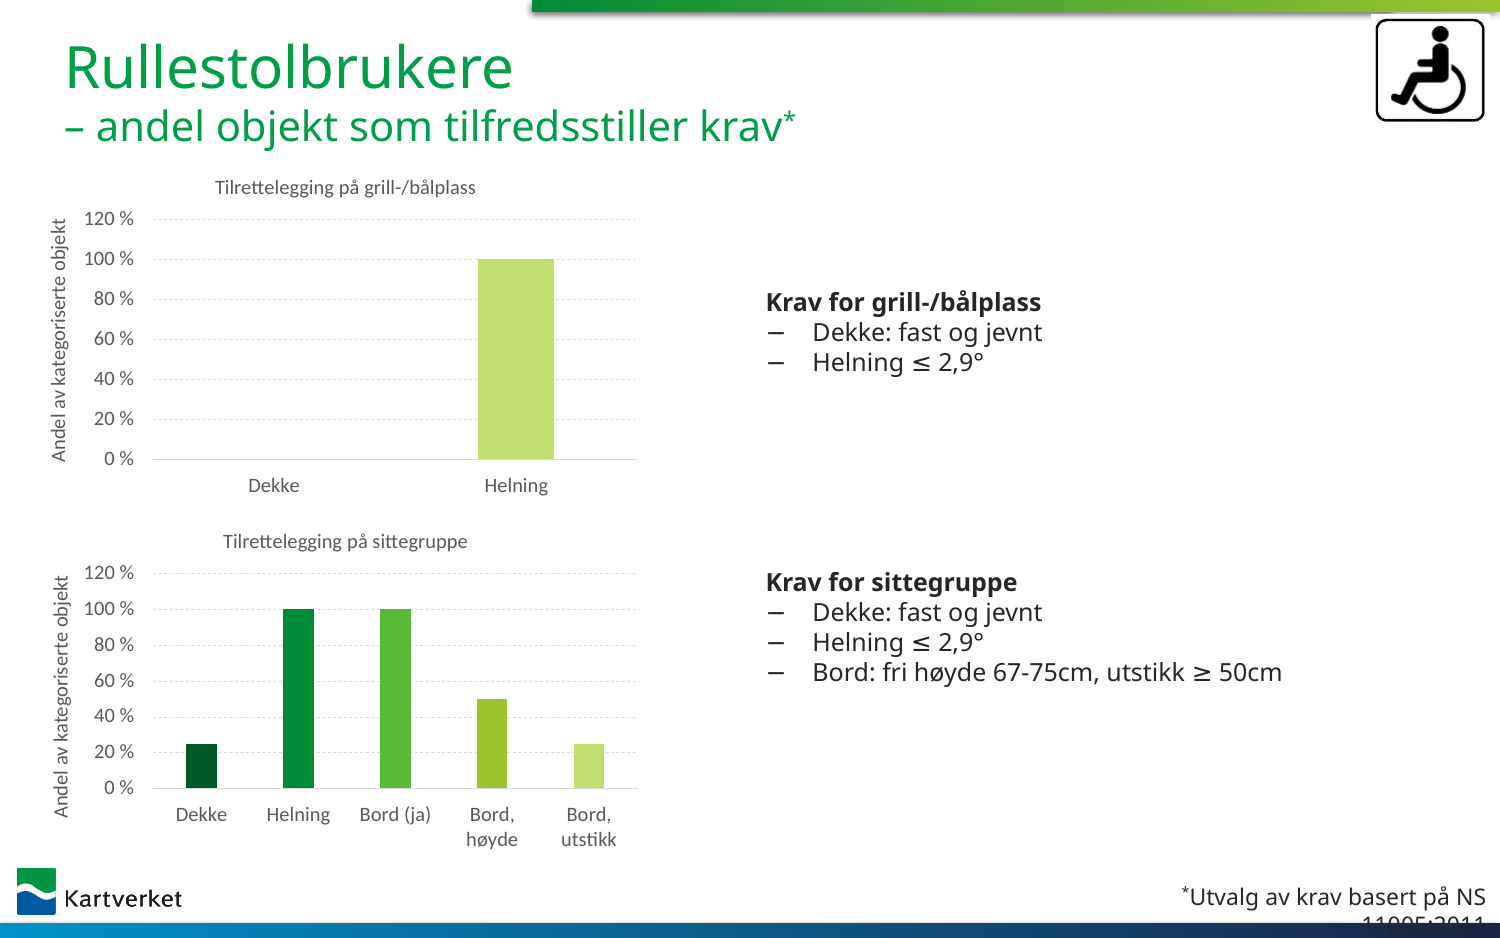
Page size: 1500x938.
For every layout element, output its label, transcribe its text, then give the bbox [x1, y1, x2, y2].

text_box Krav for sittegruppe Dekke: fast og jevnt Helning ≤ 2,9° Bord: fri høyde 67-75cm, utstikk ≥ 50cm [750, 559, 1500, 694]
text_box *Utvalg av krav basert på NS 11005:2011 [1068, 873, 1500, 938]
picture [1371, 13, 1491, 127]
picture [41, 520, 650, 859]
text_box Rullestolbrukere – andel objekt som tilfredsstiller krav* [49, 14, 1431, 158]
text_box Krav for grill-/bålplass Dekke: fast og jevnt Helning ≤ 2,9° [750, 279, 1452, 384]
picture [41, 166, 650, 505]
